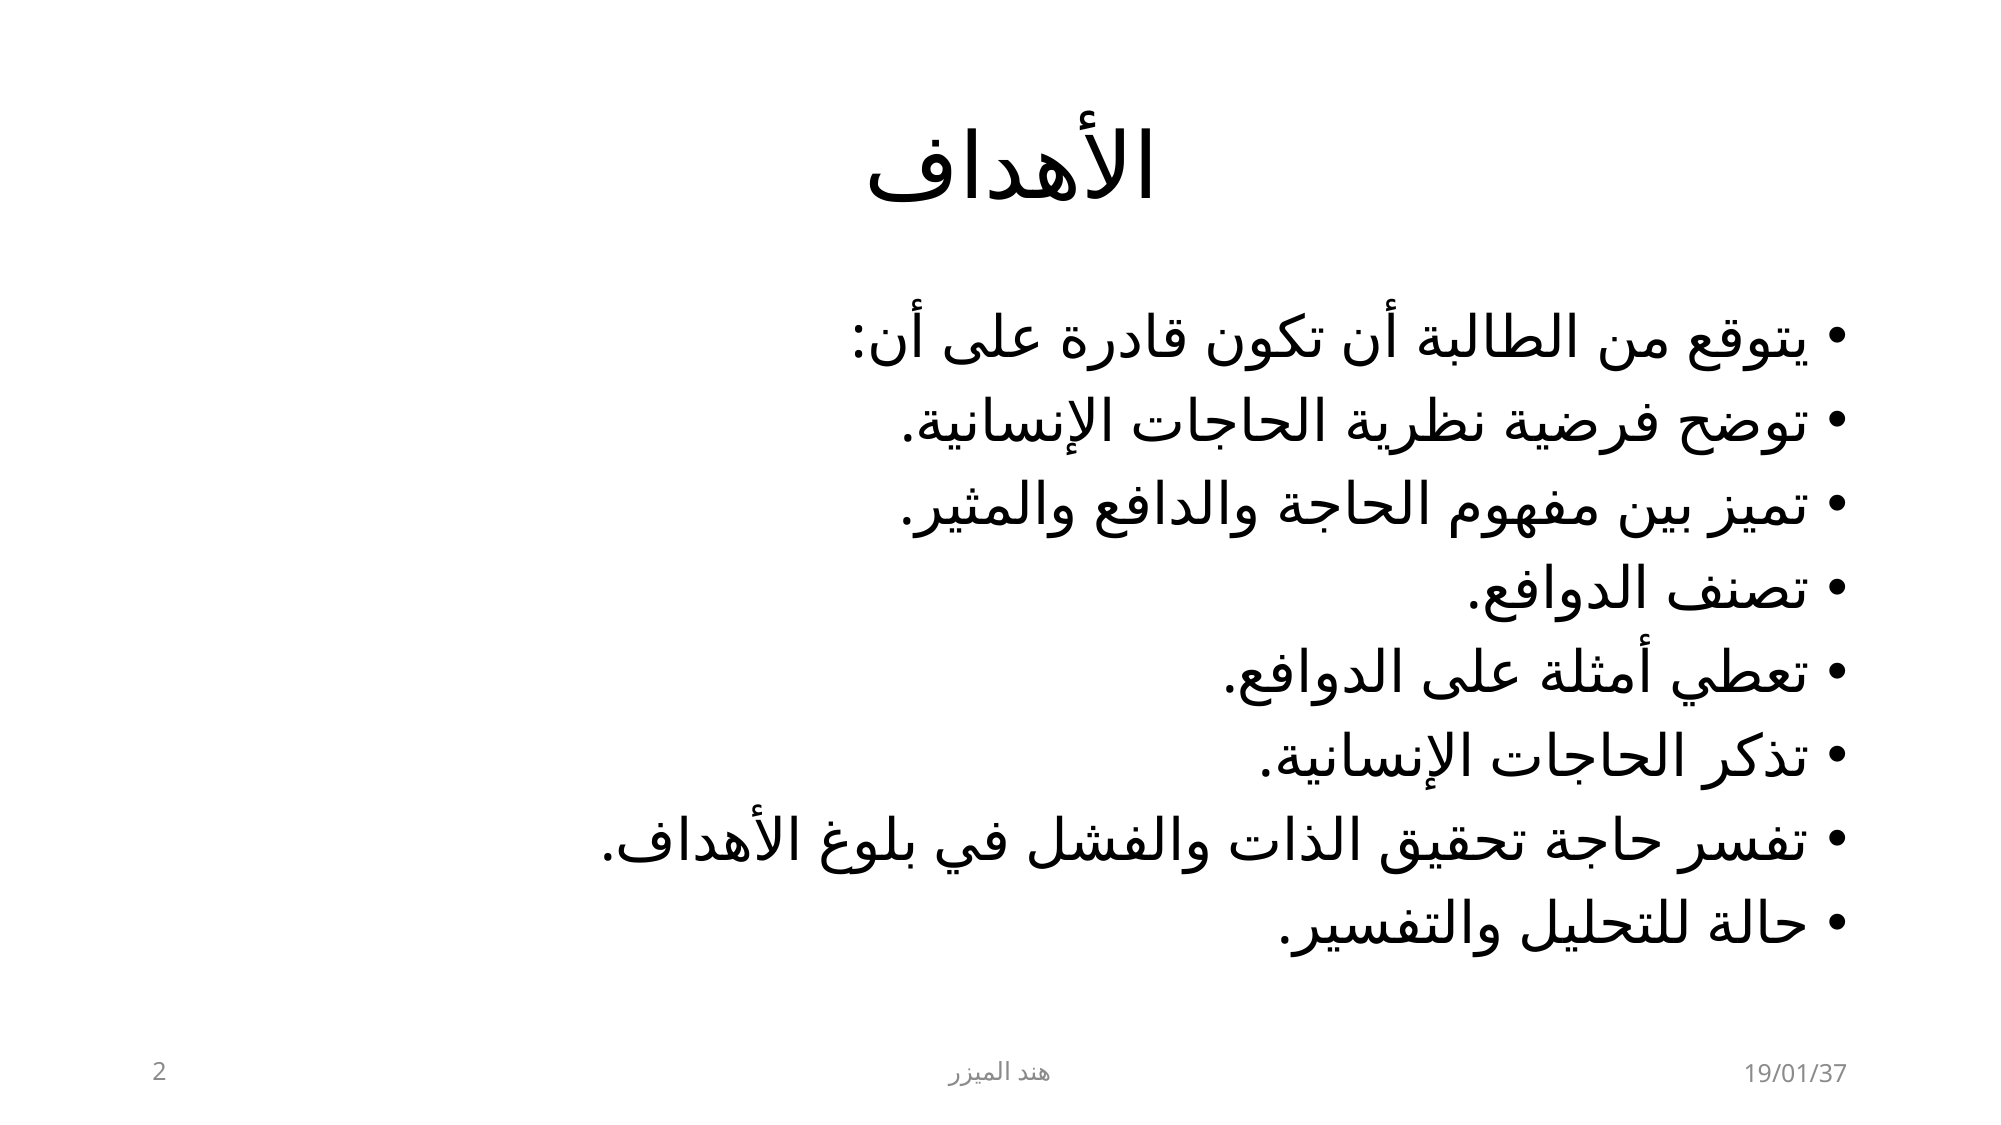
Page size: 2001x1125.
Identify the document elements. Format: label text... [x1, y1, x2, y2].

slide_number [1412, 1042, 1863, 1103]
footer هند الميزر [662, 1042, 1338, 1103]
slide_number 2 [137, 1042, 588, 1103]
title الأهداف [137, 59, 1863, 278]
list يتوقع من الطالبة أن تكون قادرة على أن: توضح فرضية نظرية الحاجات الإنسانية. تميز بين مفهوم الحاجة والدافع والمثير. تصنف الدوافع. تعطي أمثلة على الدوافع. تذكر الحاجات الإنسانية. تفسر حاجة تحقيق الذات والفشل في بلوغ الأهداف. حالة للتحليل والتفسير. [137, 299, 1863, 1014]
